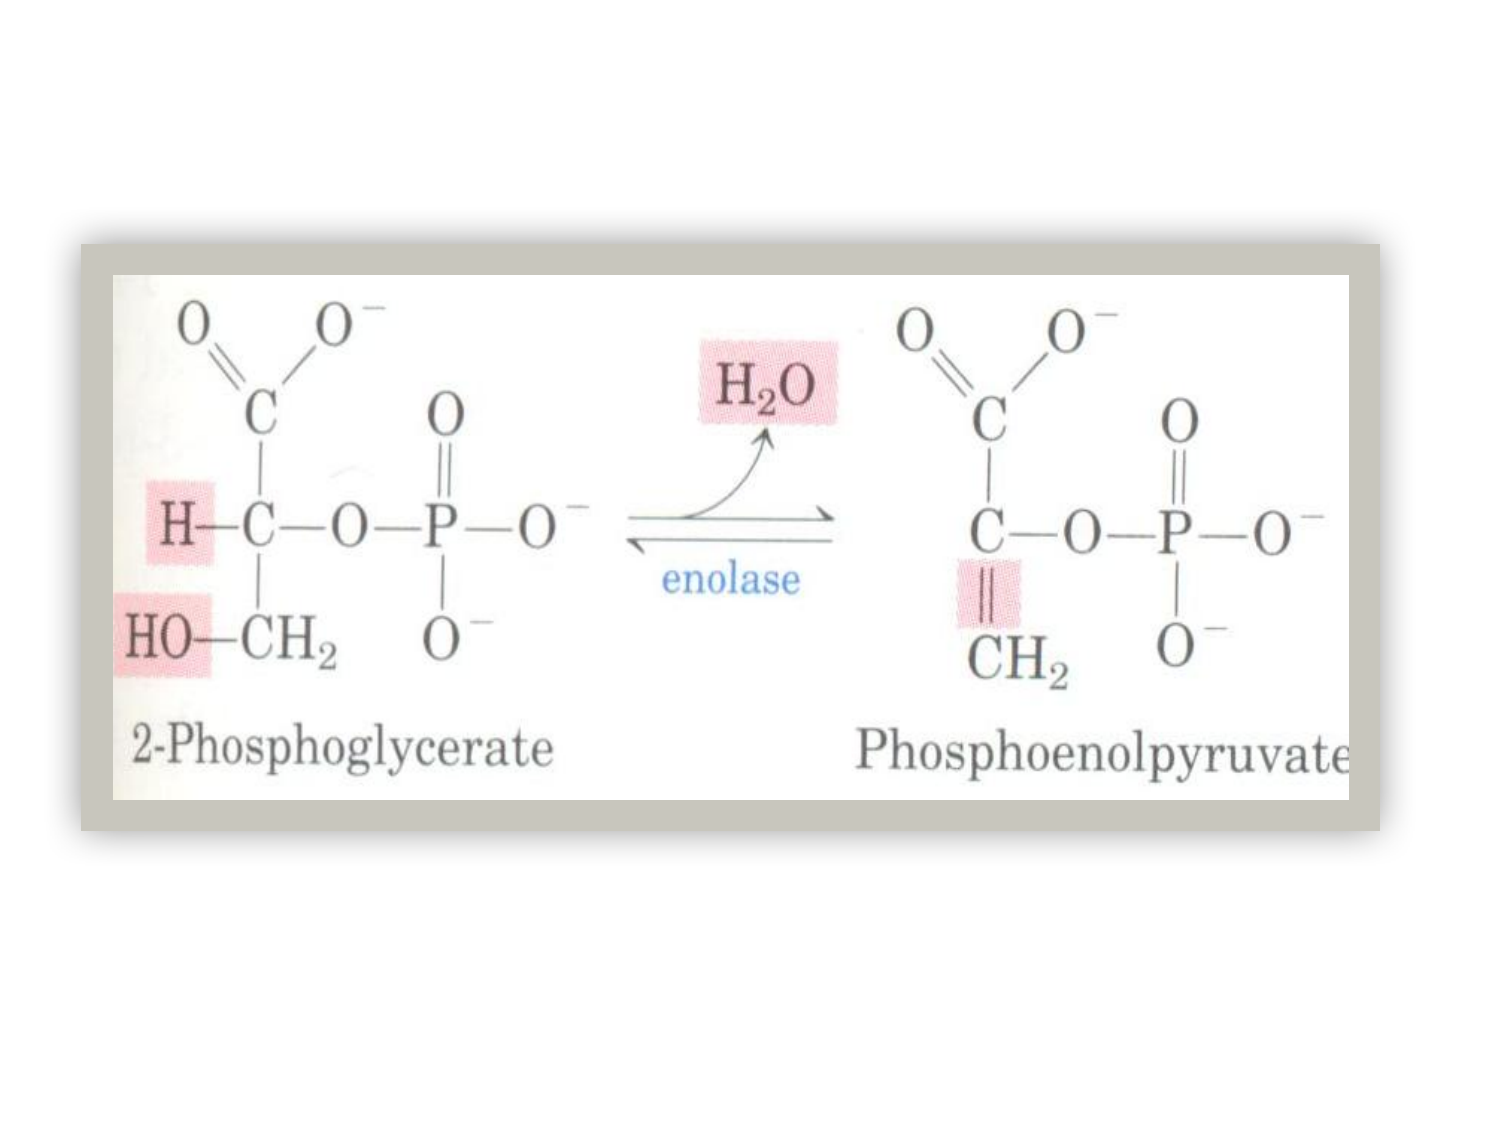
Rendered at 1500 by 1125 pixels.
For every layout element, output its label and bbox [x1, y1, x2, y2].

list [112, 274, 1350, 801]
